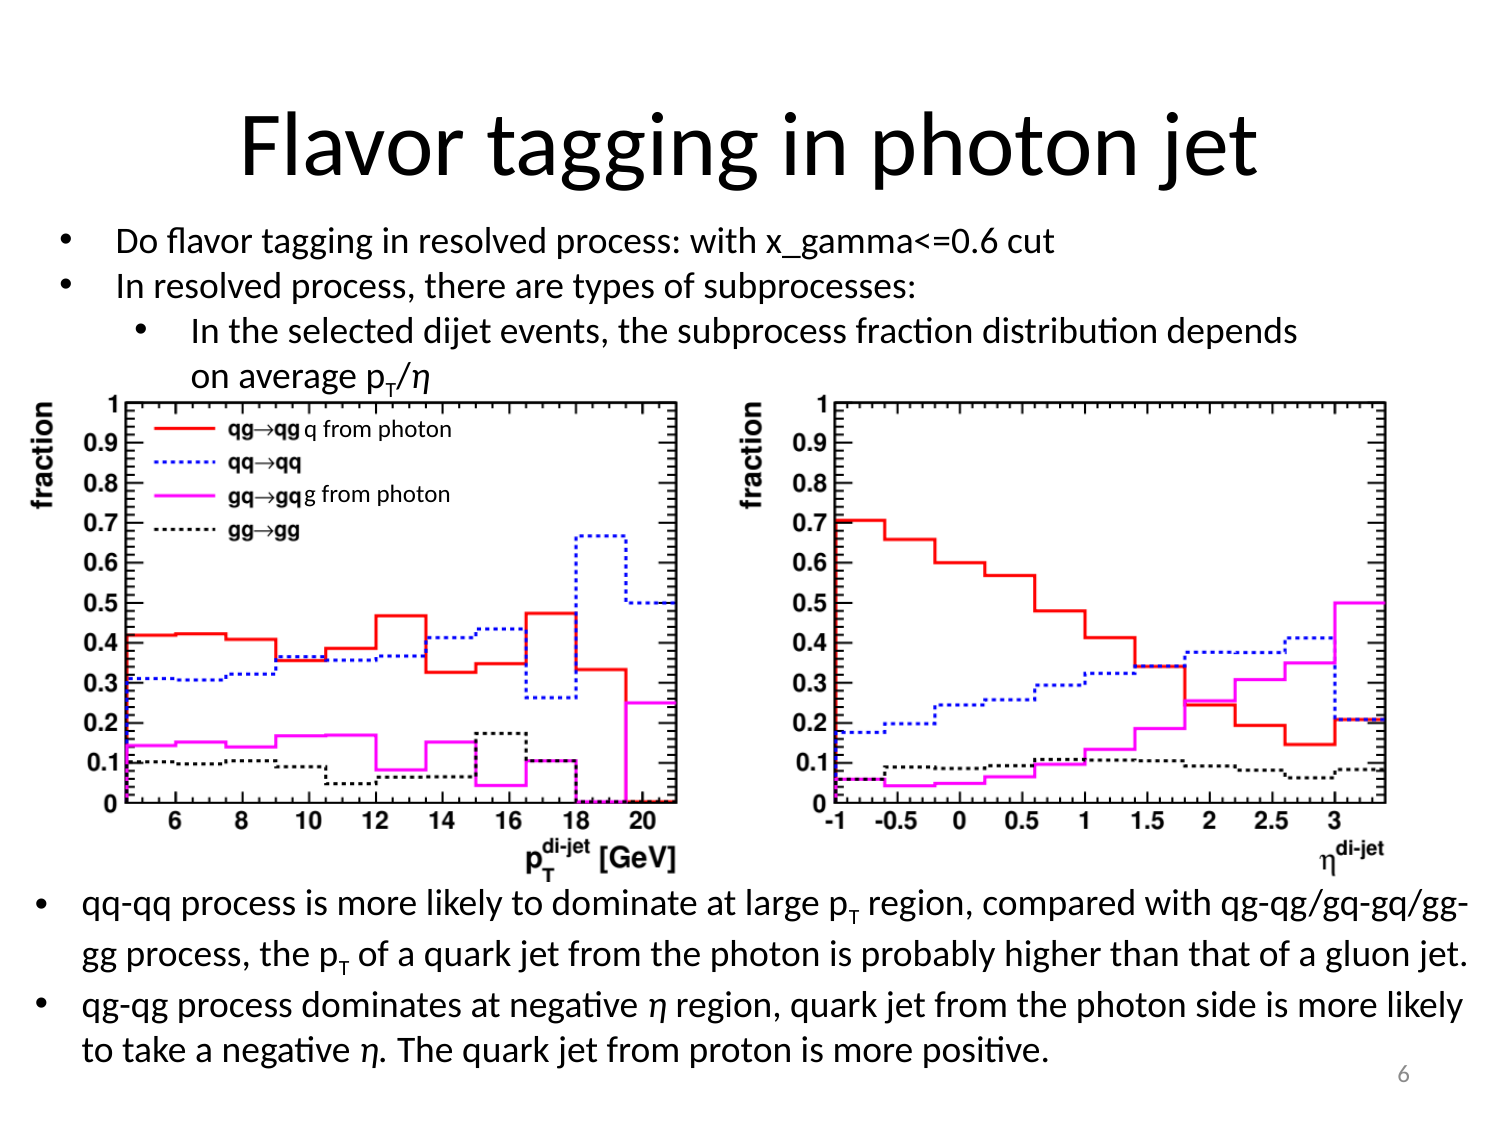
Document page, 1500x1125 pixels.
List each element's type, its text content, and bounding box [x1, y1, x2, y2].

title Flavor tagging in photon jet [75, 45, 1425, 233]
slide_number 6 [1074, 1042, 1425, 1103]
text_box Do flavor tagging in resolved process: with x_gamma<=0.6 cut In resolved process, there are types of subprocesses: In the selected dijet events, the subprocess fraction distribution depends on average pT/η [44, 208, 1361, 349]
text_box qq-qq process is more likely to dominate at large pT region, compared with qg-qg/gq-gq/gg-gg process, the pT of a quark jet from the photon is probably higher than that of a gluon jet. qg-qg process dominates at negative η region, quark jet from the photon side is more likely to take a negative η. The quark jet from proton is more positive. [19, 890, 1490, 1078]
picture [8, 350, 1500, 882]
